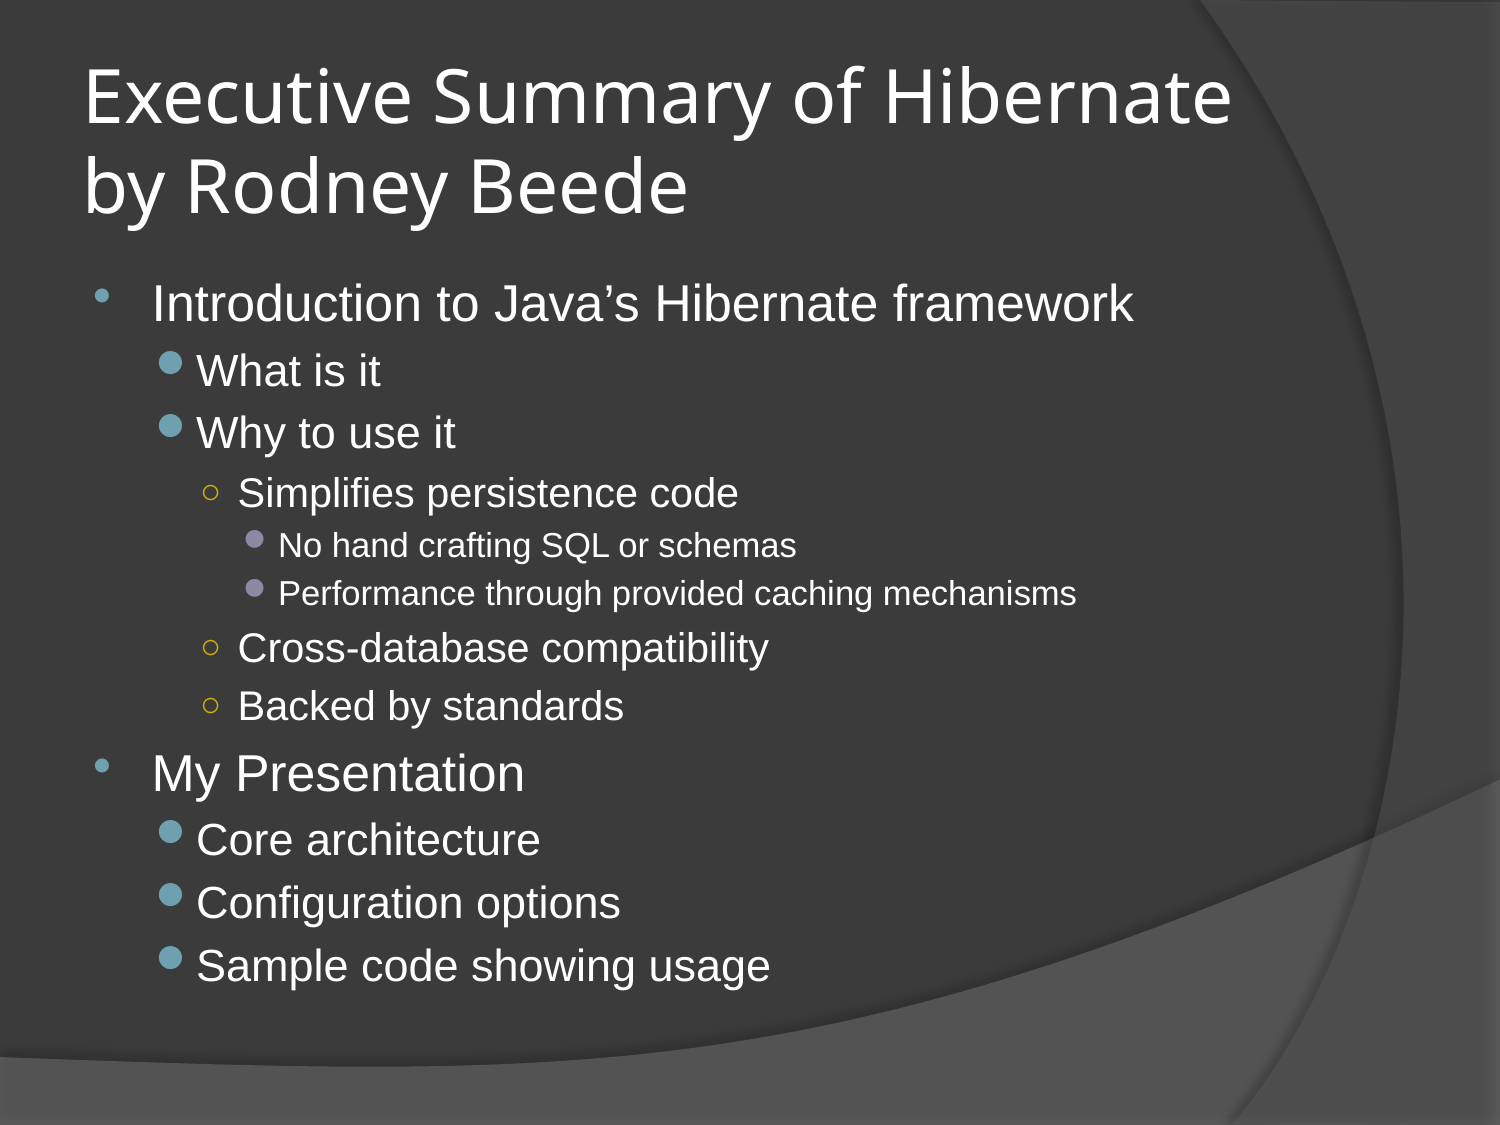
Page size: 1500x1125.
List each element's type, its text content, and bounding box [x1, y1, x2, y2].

list Introduction to Java’s Hibernate framework What is it Why to use it Simplifies persistence code No hand crafting SQL or schemas Performance through provided caching mechanisms Cross-database compatibility Backed by standards My Presentation Core architecture Configuration options Sample code showing usage [75, 262, 1300, 1005]
title Executive Summary of Hibernate by Rodney Beede [75, 45, 1300, 233]
